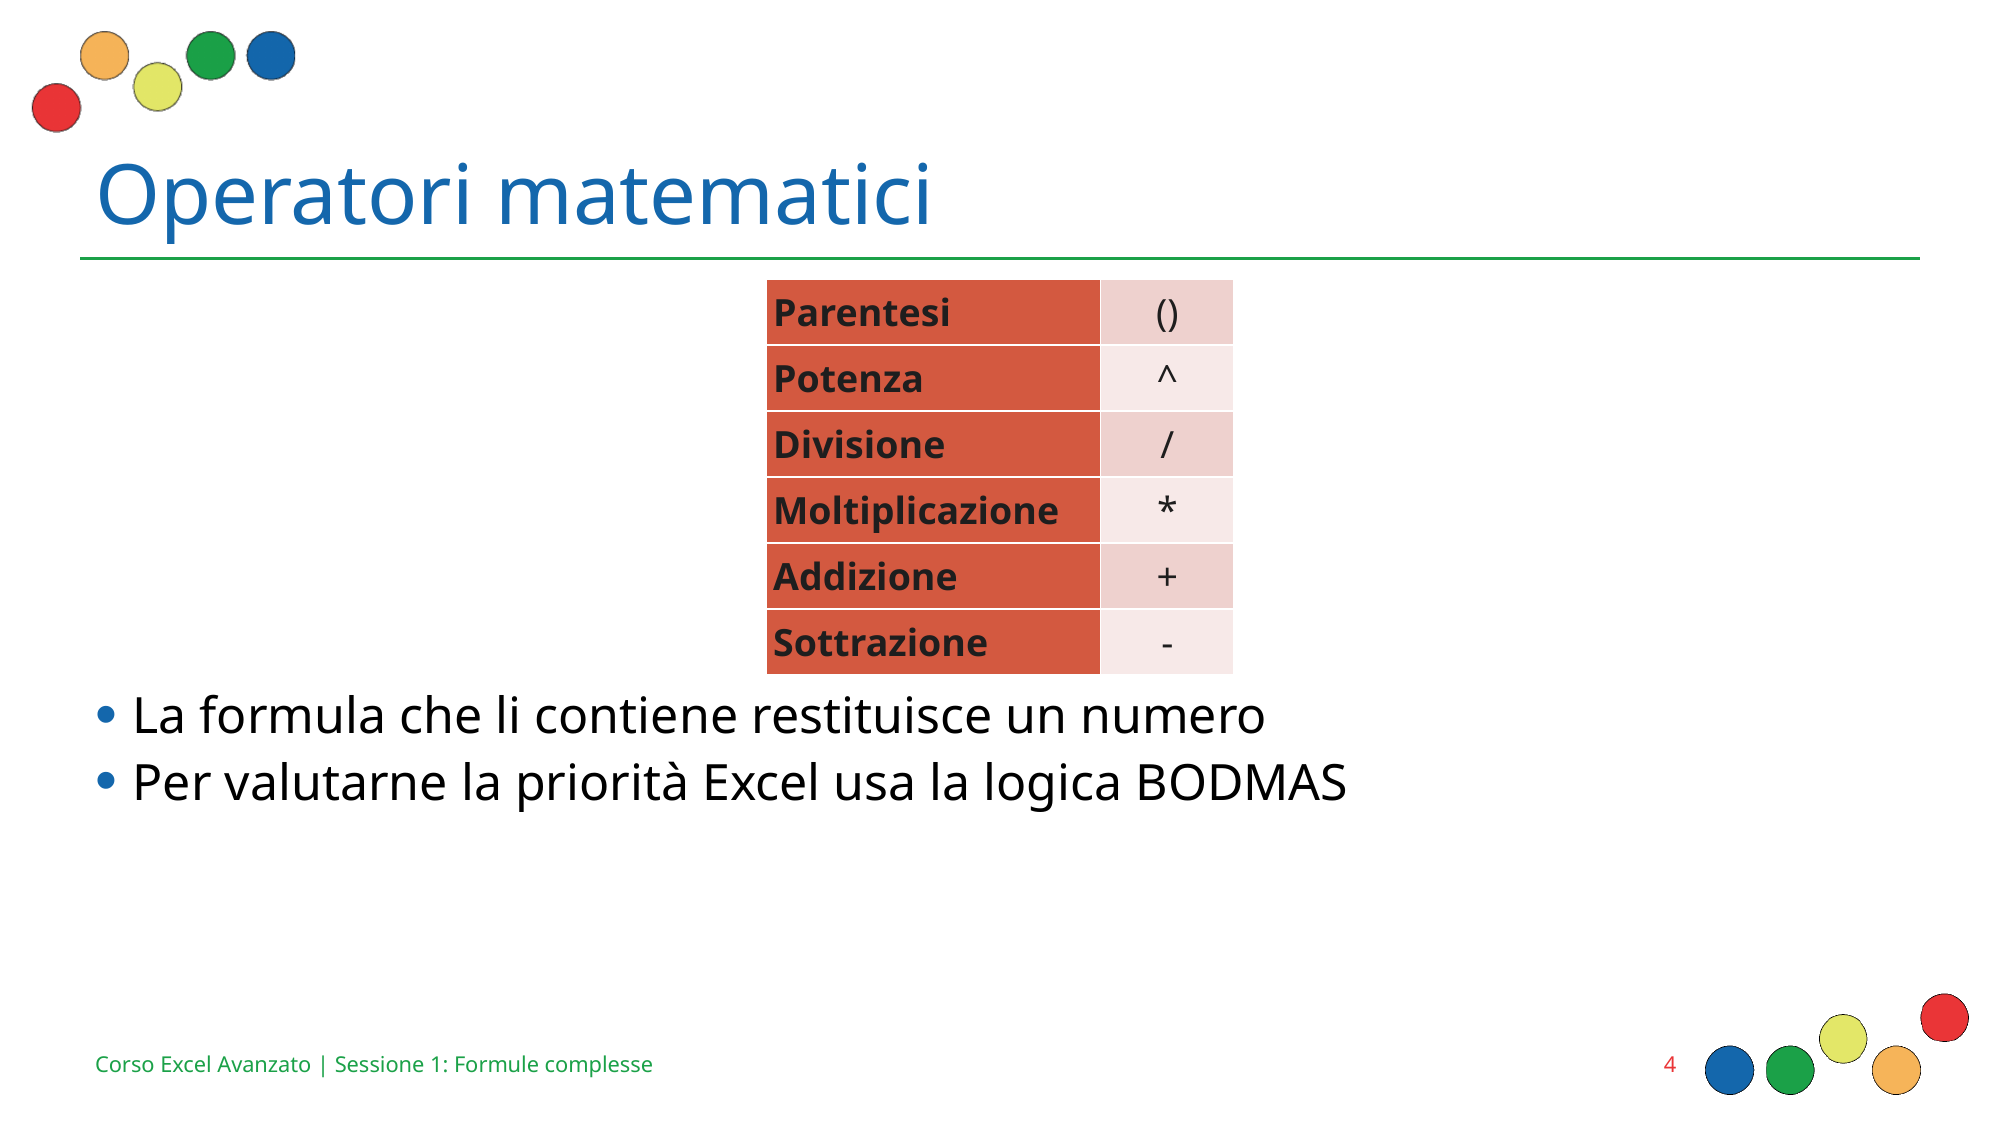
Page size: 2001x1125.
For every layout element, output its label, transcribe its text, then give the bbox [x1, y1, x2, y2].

table_cell Sottrazione [767, 610, 1100, 674]
title Operatori matematici [80, 123, 1920, 259]
picture [1704, 990, 1971, 1096]
table_header Parentesi [767, 280, 1100, 344]
table_cell - [1101, 610, 1233, 674]
table_cell Potenza [767, 346, 1100, 410]
table_cell Moltiplicazione [767, 478, 1100, 542]
list La formula che li contiene restituisce un numero Per valutarne la priorità Excel usa la logica BODMAS [80, 278, 1920, 1011]
table_cell Divisione [767, 412, 1100, 476]
table_cell * [1101, 478, 1233, 542]
picture [29, 30, 295, 135]
slide_number 4 [1583, 1035, 1692, 1096]
footer Corso Excel Avanzato | Sessione 1: Formule complesse [80, 1035, 1571, 1096]
table_cell + [1101, 544, 1233, 608]
table_cell / [1101, 412, 1233, 476]
table_header () [1101, 280, 1233, 344]
table_cell ^ [1101, 346, 1233, 410]
table_cell Addizione [767, 544, 1100, 608]
